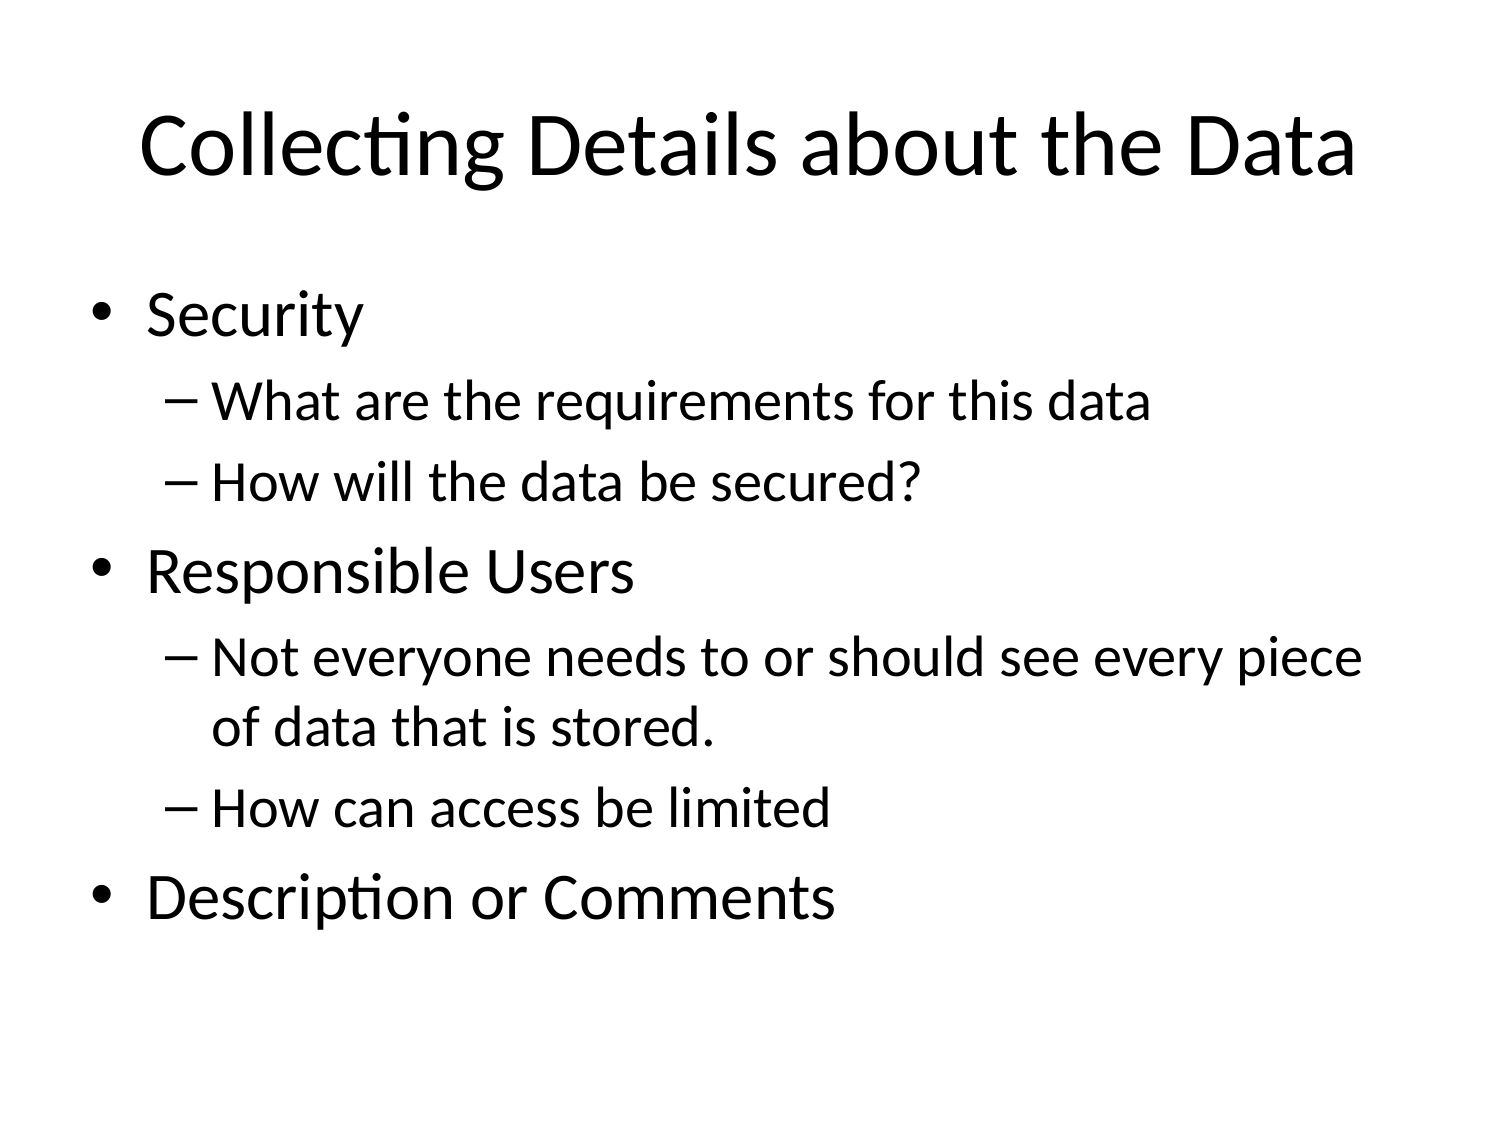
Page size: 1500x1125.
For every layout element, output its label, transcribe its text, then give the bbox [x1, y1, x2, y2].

list Security What are the requirements for this data How will the data be secured? Responsible Users Not everyone needs to or should see every piece of data that is stored. How can access be limited Description or Comments [75, 262, 1425, 1005]
title Collecting Details about the Data [75, 45, 1425, 233]
